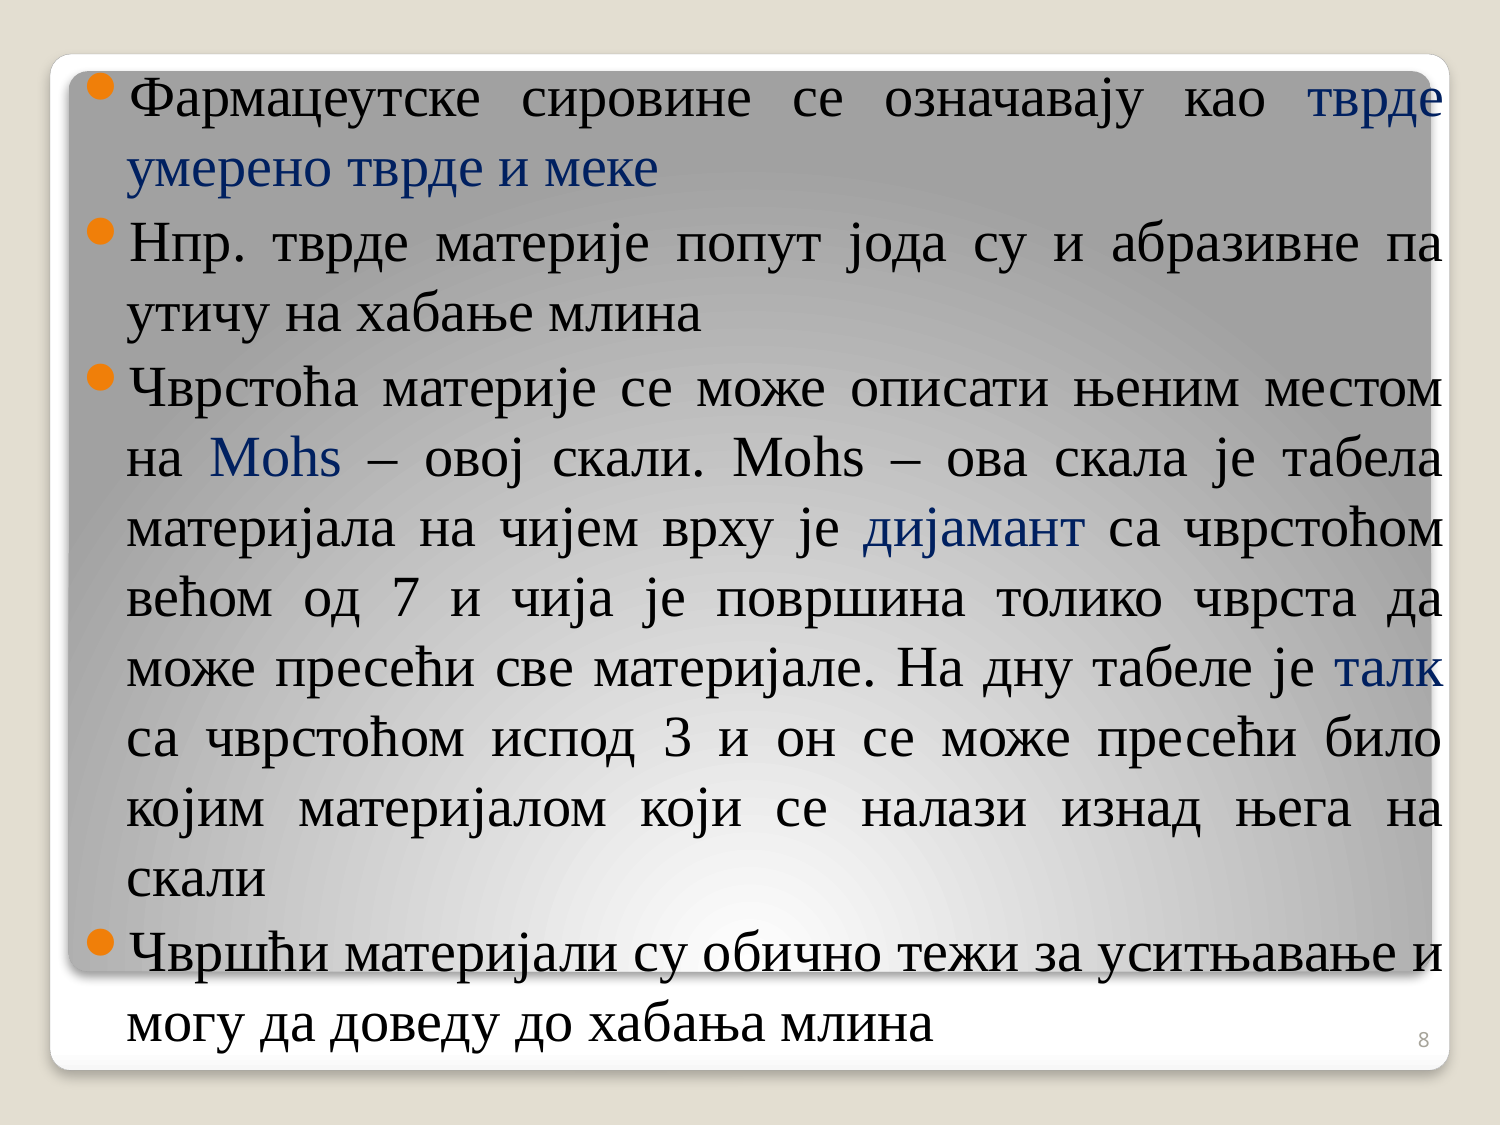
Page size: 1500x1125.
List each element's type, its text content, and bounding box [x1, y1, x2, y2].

slide_number 8 [1369, 1002, 1445, 1063]
list Фармацеутске сировине се означавају као тврде умерено тврде и меке Нпр. тврде материје попут јода су и абразивне па утичу на хабање млина Чврстоћа материје се може описати њеним местом на Mohs – овој скали. Mohs – ова скала је табела материјала на чијем врху је дијамант са чврстоћом већом од 7 и чија је површина толико чврста да може пресећи све материјале. На дну табеле је талк са чврстоћом испод 3 и он се може пресећи било којим материјалом који се налази изнад њега на скали Чвршћи материјали су обично тежи за уситњавање и могу да доведу до хабања млина [53, 42, 1459, 1083]
